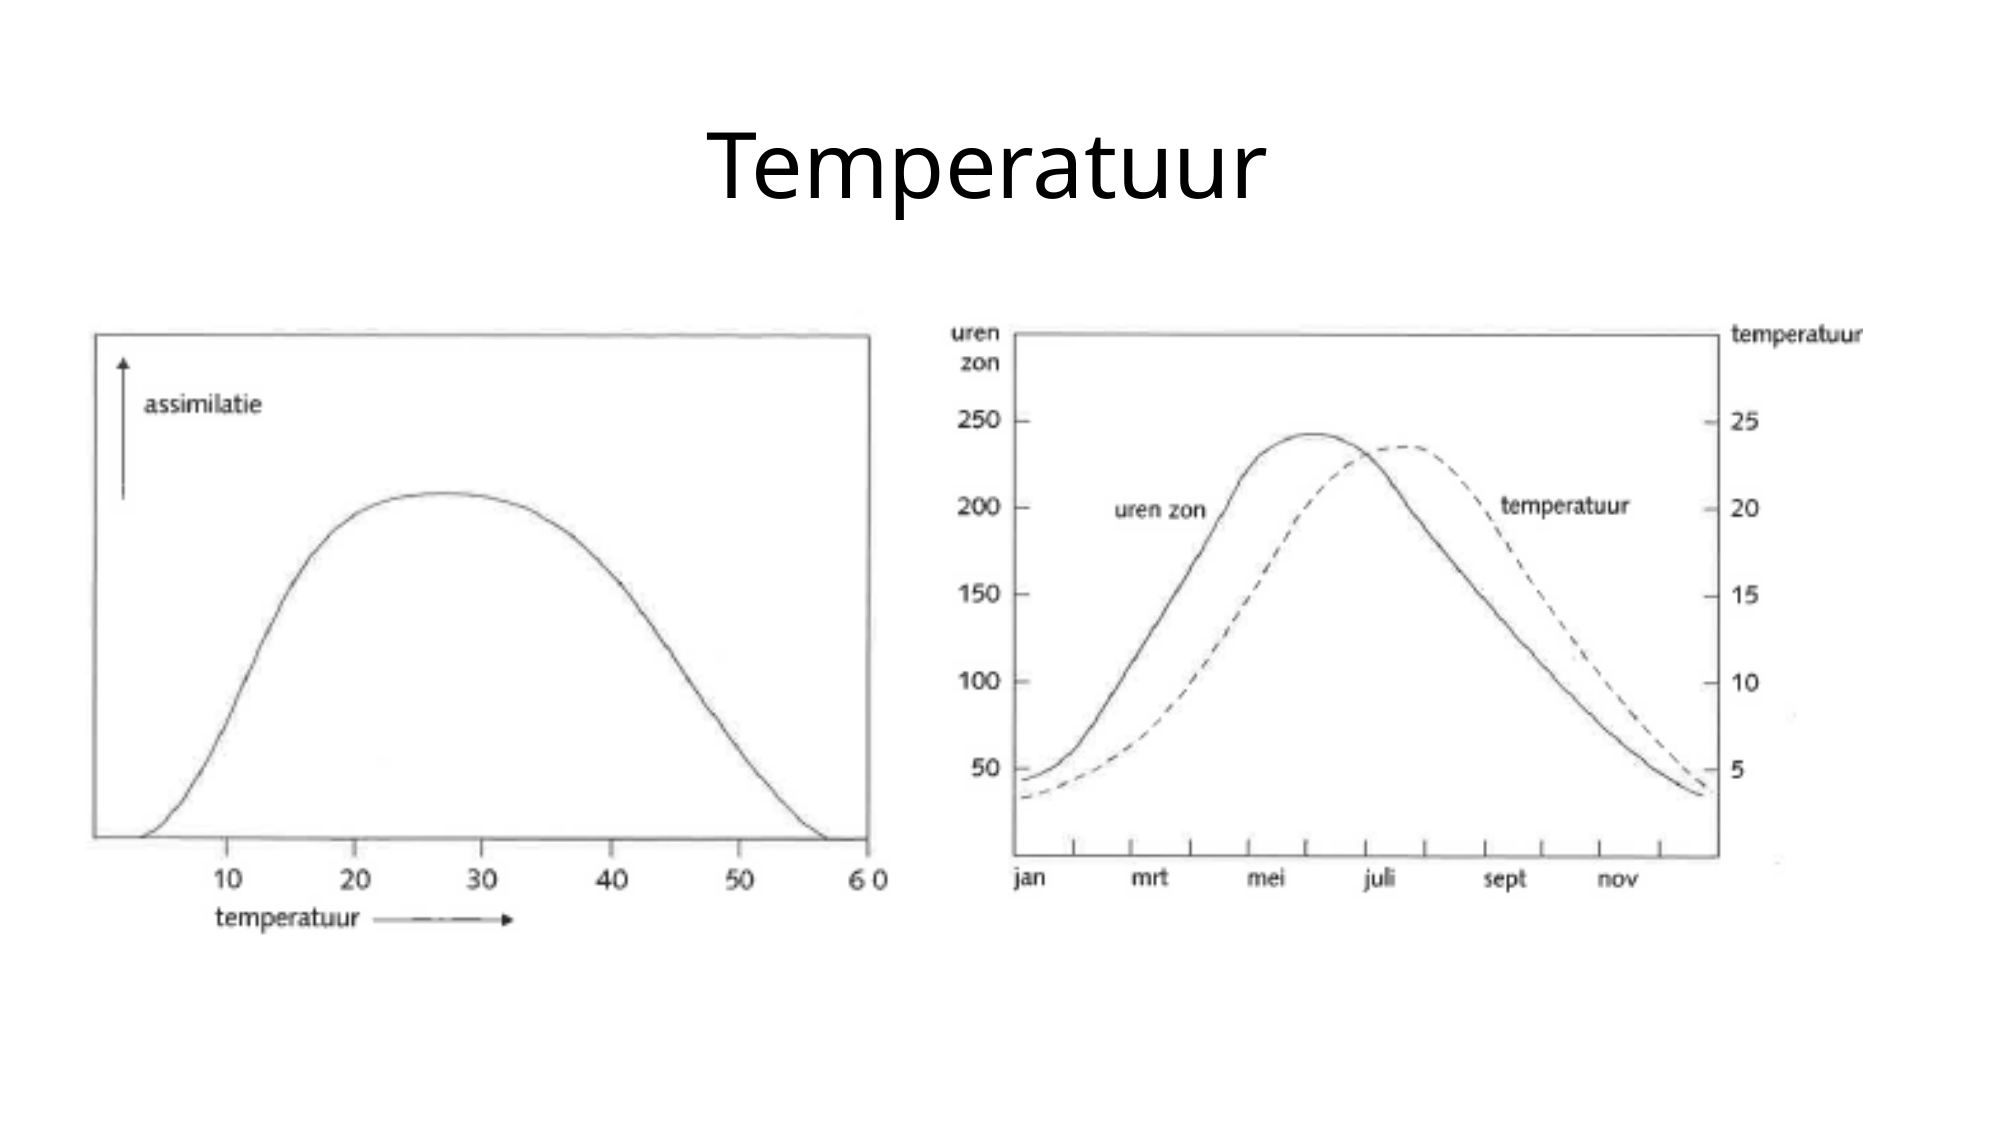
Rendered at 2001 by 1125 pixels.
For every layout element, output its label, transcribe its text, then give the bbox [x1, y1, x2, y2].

title Temperatuur [137, 59, 1863, 278]
picture [936, 317, 1863, 911]
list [68, 307, 910, 943]
